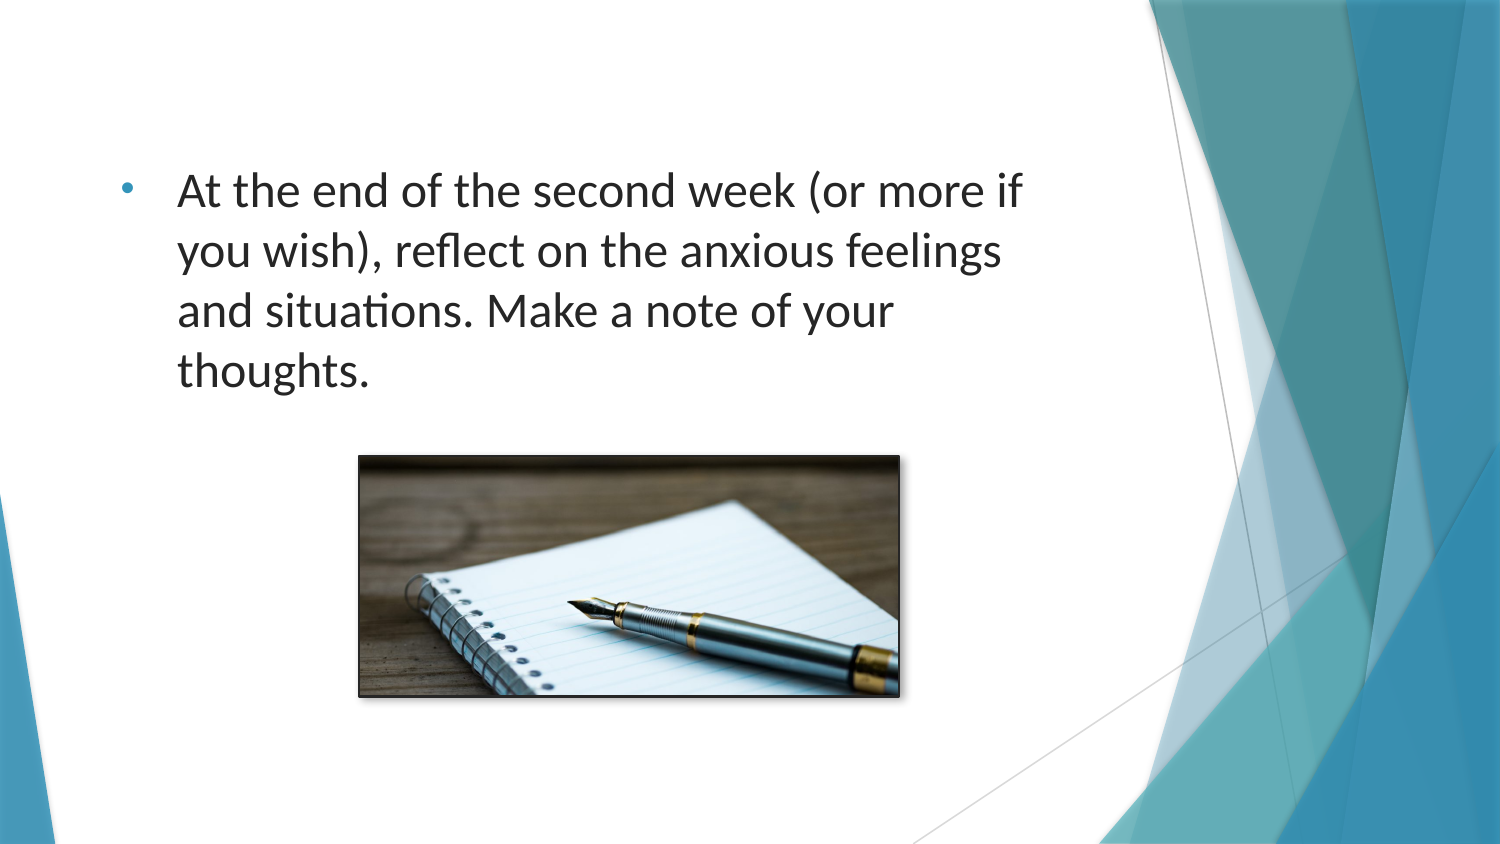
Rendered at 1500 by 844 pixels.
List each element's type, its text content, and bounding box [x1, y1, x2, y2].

text_box At the end of the second week (or more if you wish), reflect on the anxious feelings and situations. Make a note of your thoughts. [105, 150, 1058, 422]
picture [359, 456, 899, 696]
